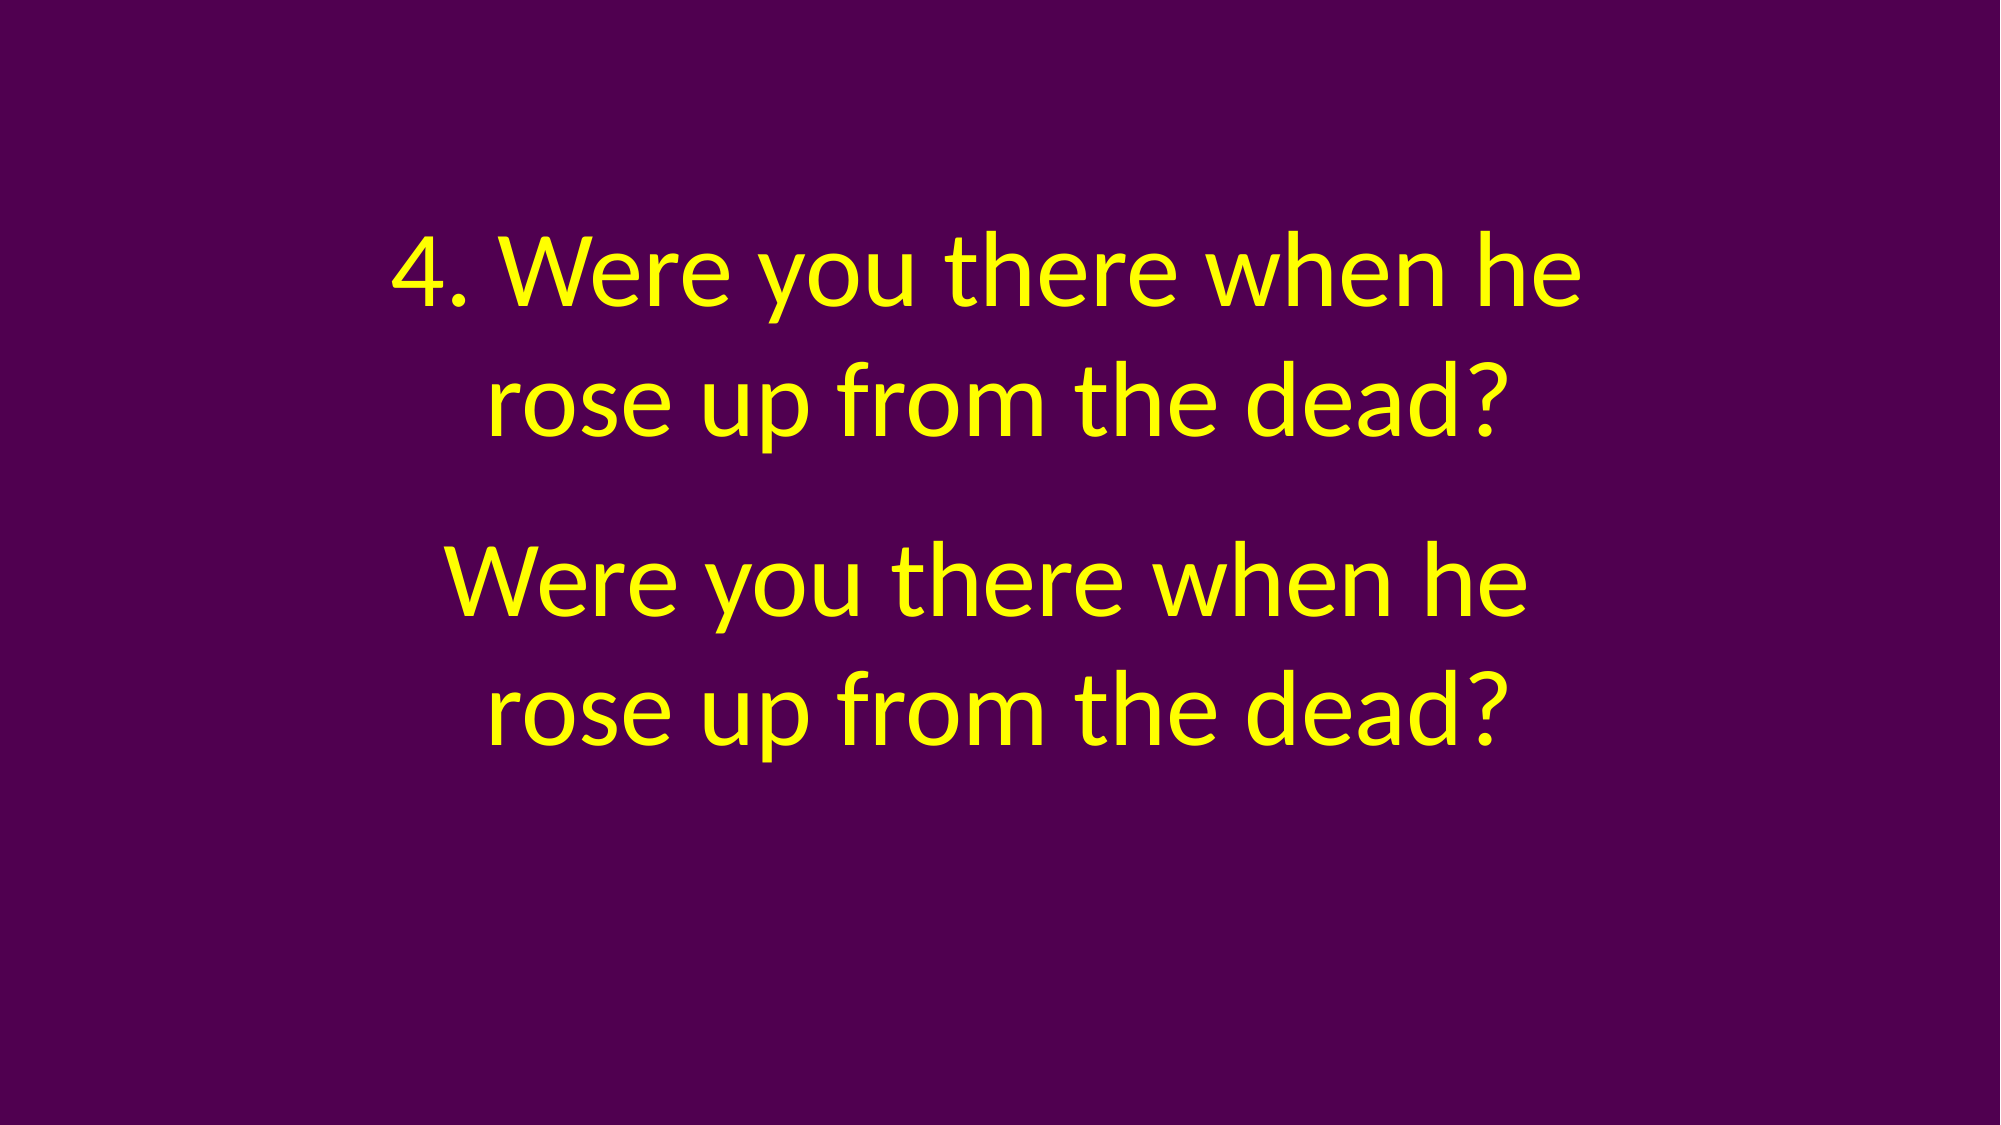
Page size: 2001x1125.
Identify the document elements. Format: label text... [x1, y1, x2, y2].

text_box 4. Were you there when he rose up from the dead? Were you there when he rose up from the dead? [0, 190, 2000, 775]
